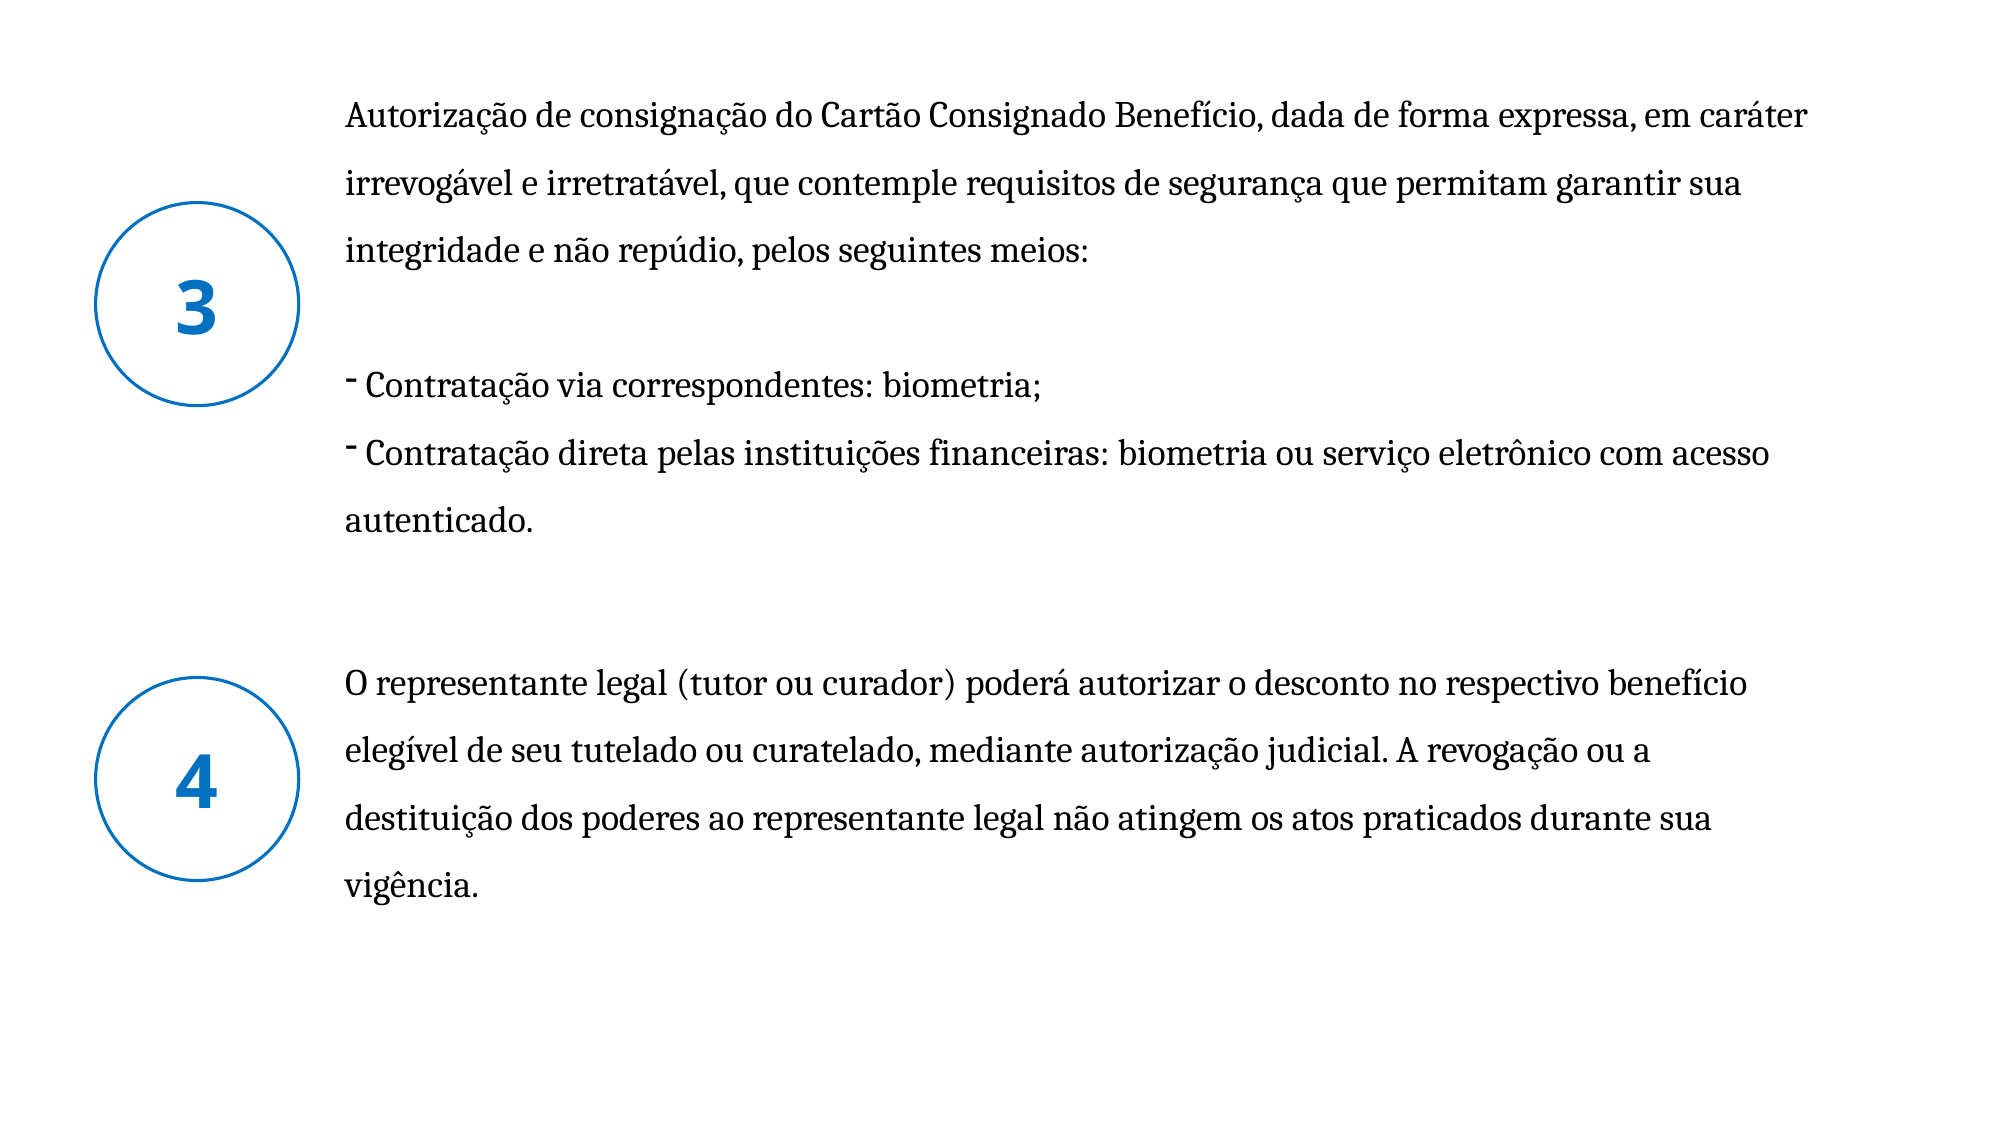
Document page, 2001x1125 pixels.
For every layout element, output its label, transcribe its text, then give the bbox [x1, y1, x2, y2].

text_box O representante legal (tutor ou curador) poderá autorizar o desconto no respectivo benefício elegível de seu tutelado ou curatelado, mediante autorização judicial. A revogação ou a destituição dos poderes ao representante legal não atingem os atos praticados durante sua vigência. [330, 628, 1827, 913]
text_box 4 [94, 676, 300, 882]
text_box Autorização de consignação do Cartão Consignado Benefício, dada de forma expressa, em caráter irrevogável e irretratável, que contemple requisitos de segurança que permitam garantir sua integridade e não repúdio, pelos seguintes meios: Contratação via correspondentes: biometria; Contratação direta pelas instituições financeiras: biometria ou serviço eletrônico com acesso autenticado. [330, 60, 1827, 548]
text_box 3 [94, 201, 300, 407]
